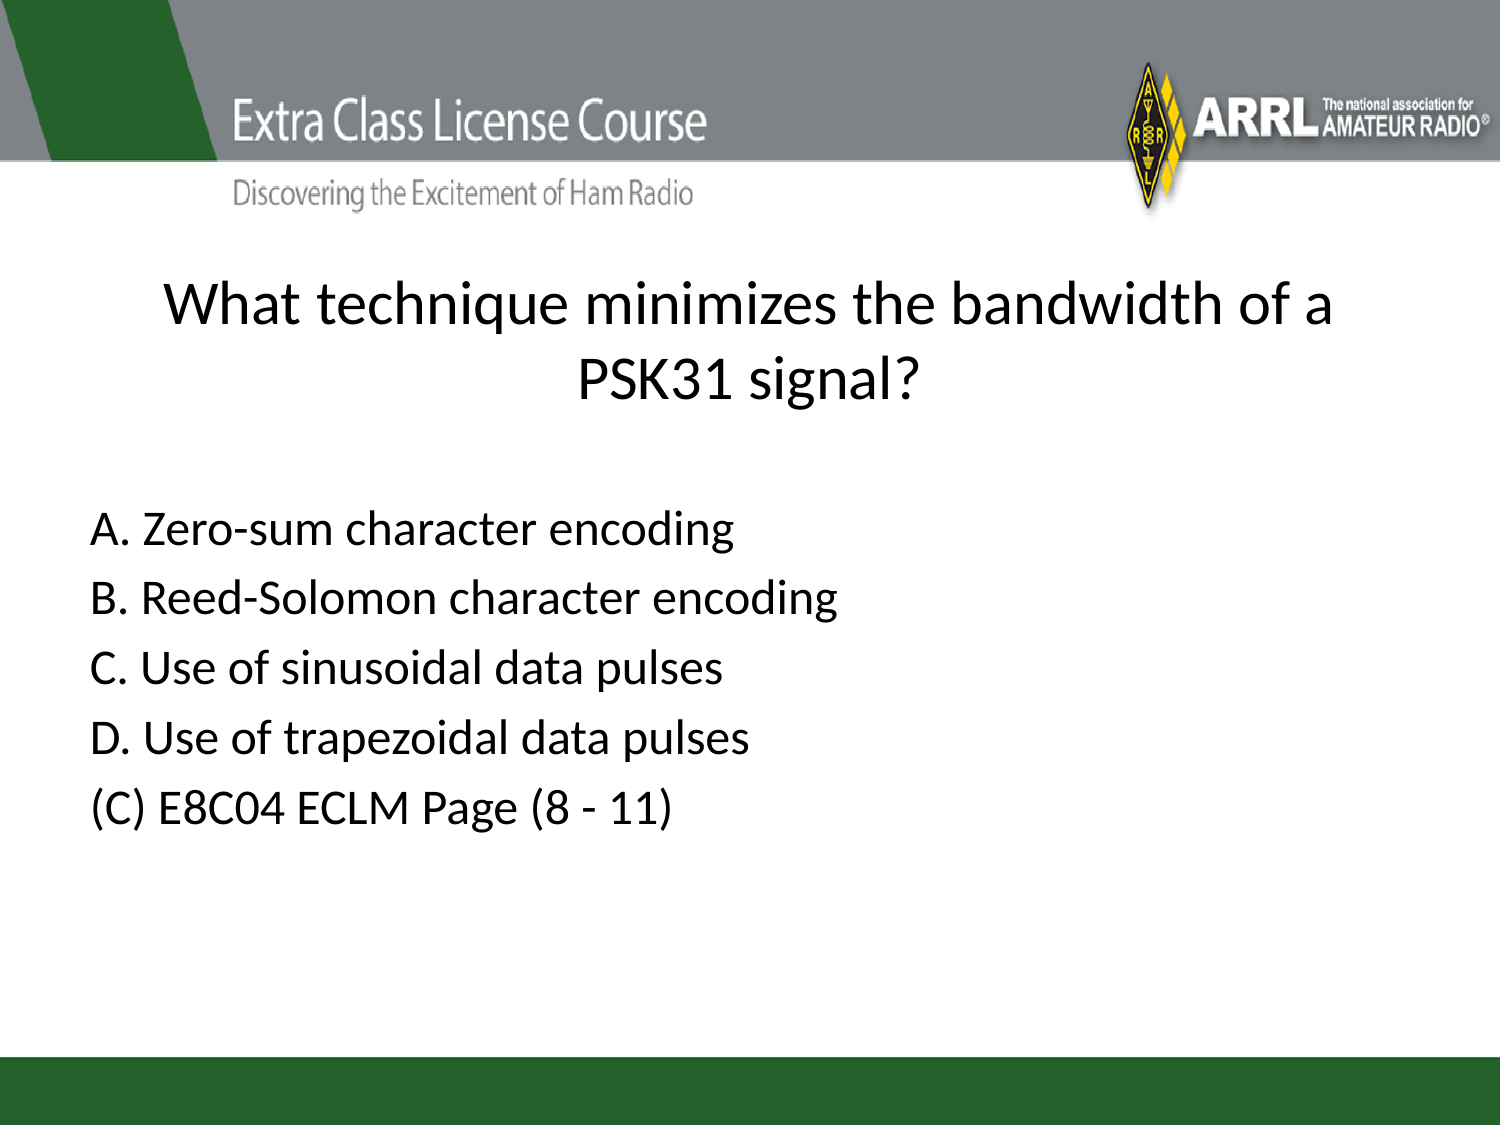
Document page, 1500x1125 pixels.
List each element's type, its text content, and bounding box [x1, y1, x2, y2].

picture [0, 0, 1500, 1125]
list A. Zero-sum character encoding B. Reed-Solomon character encoding C. Use of sinusoidal data pulses D. Use of trapezoidal data pulses (C) E8C04 ECLM Page (8 - 11) [75, 487, 1425, 1005]
title What technique minimizes the bandwidth of a PSK31 signal? [75, 254, 1425, 435]
